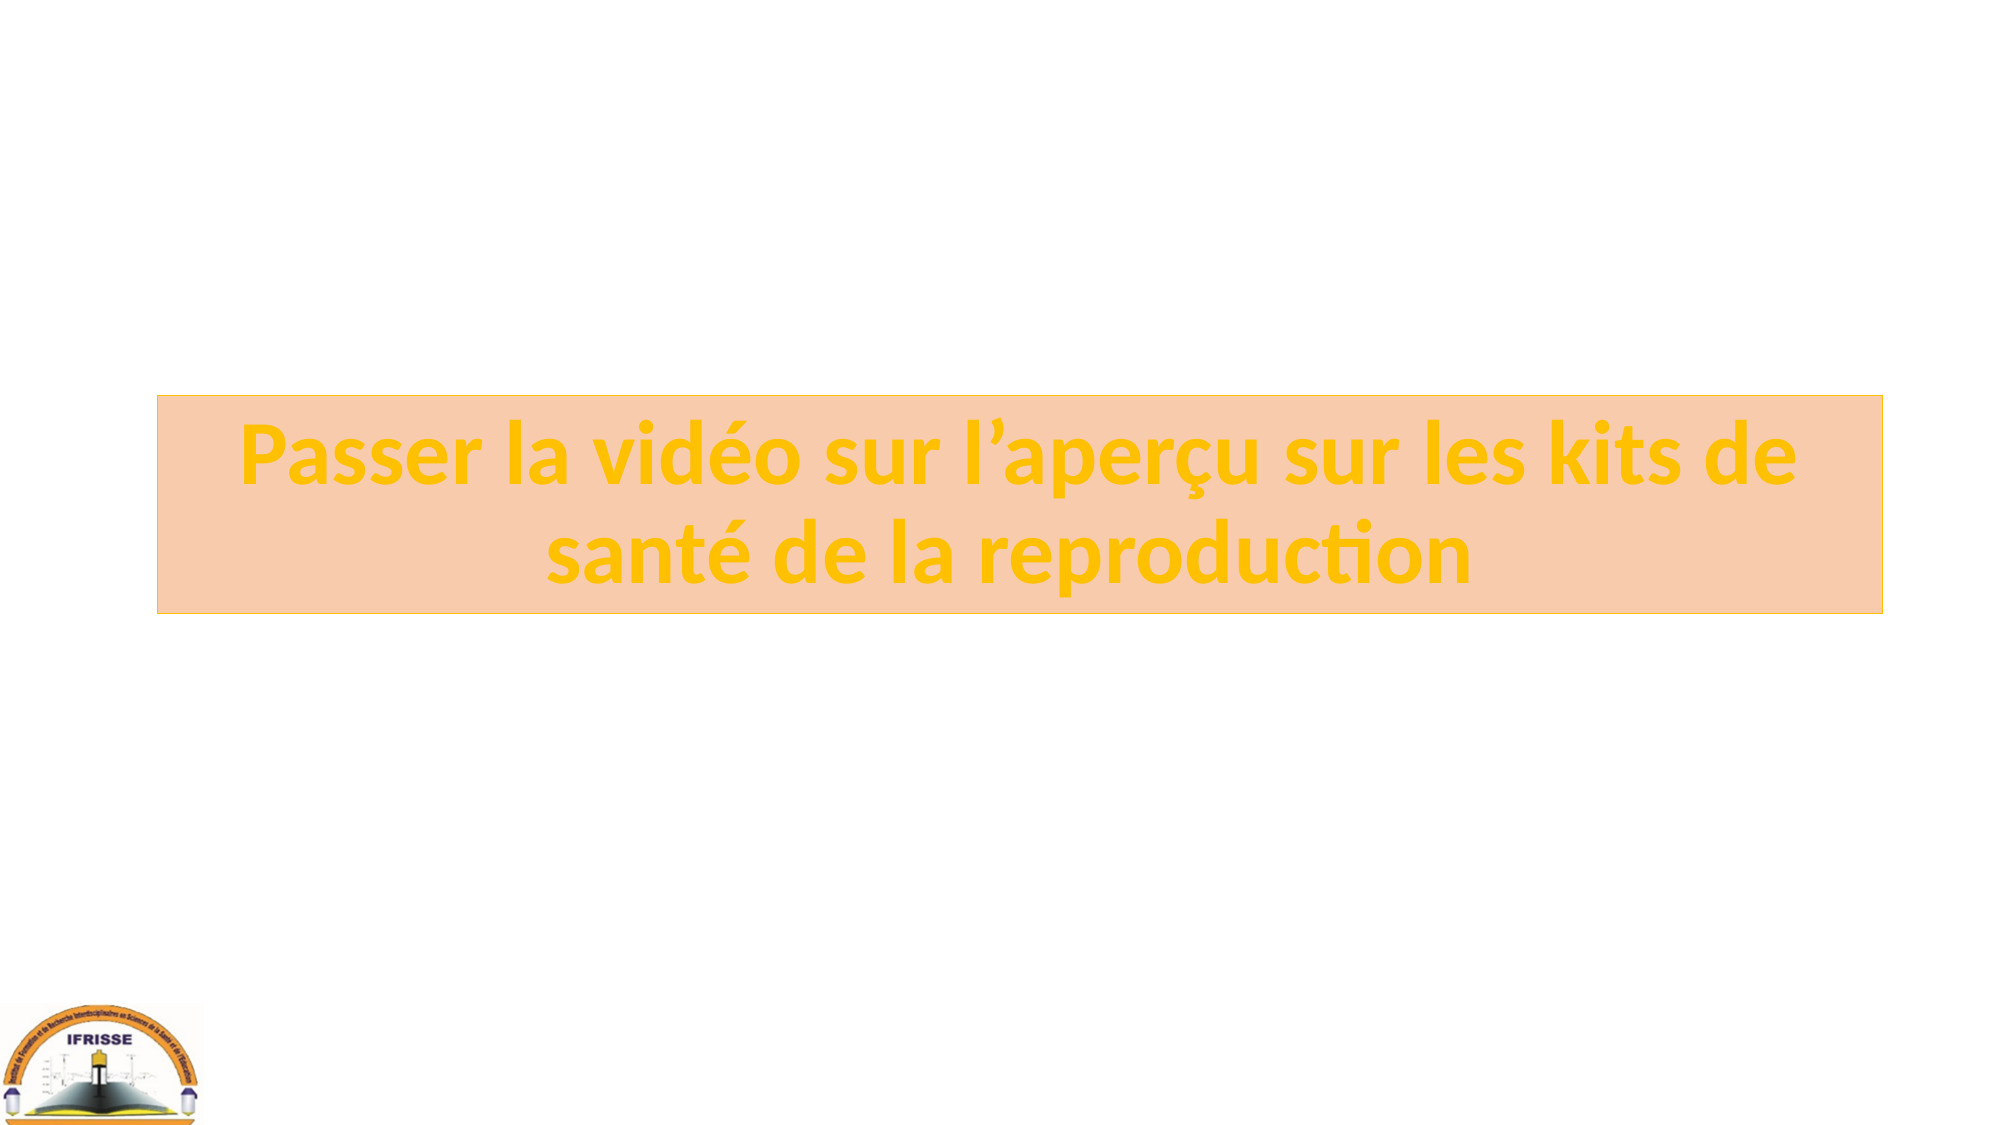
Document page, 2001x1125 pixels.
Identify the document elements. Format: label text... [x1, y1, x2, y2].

title Passer la vidéo sur l’aperçu sur les kits de santé de la reproduction [157, 395, 1883, 614]
picture [0, 1003, 204, 1125]
